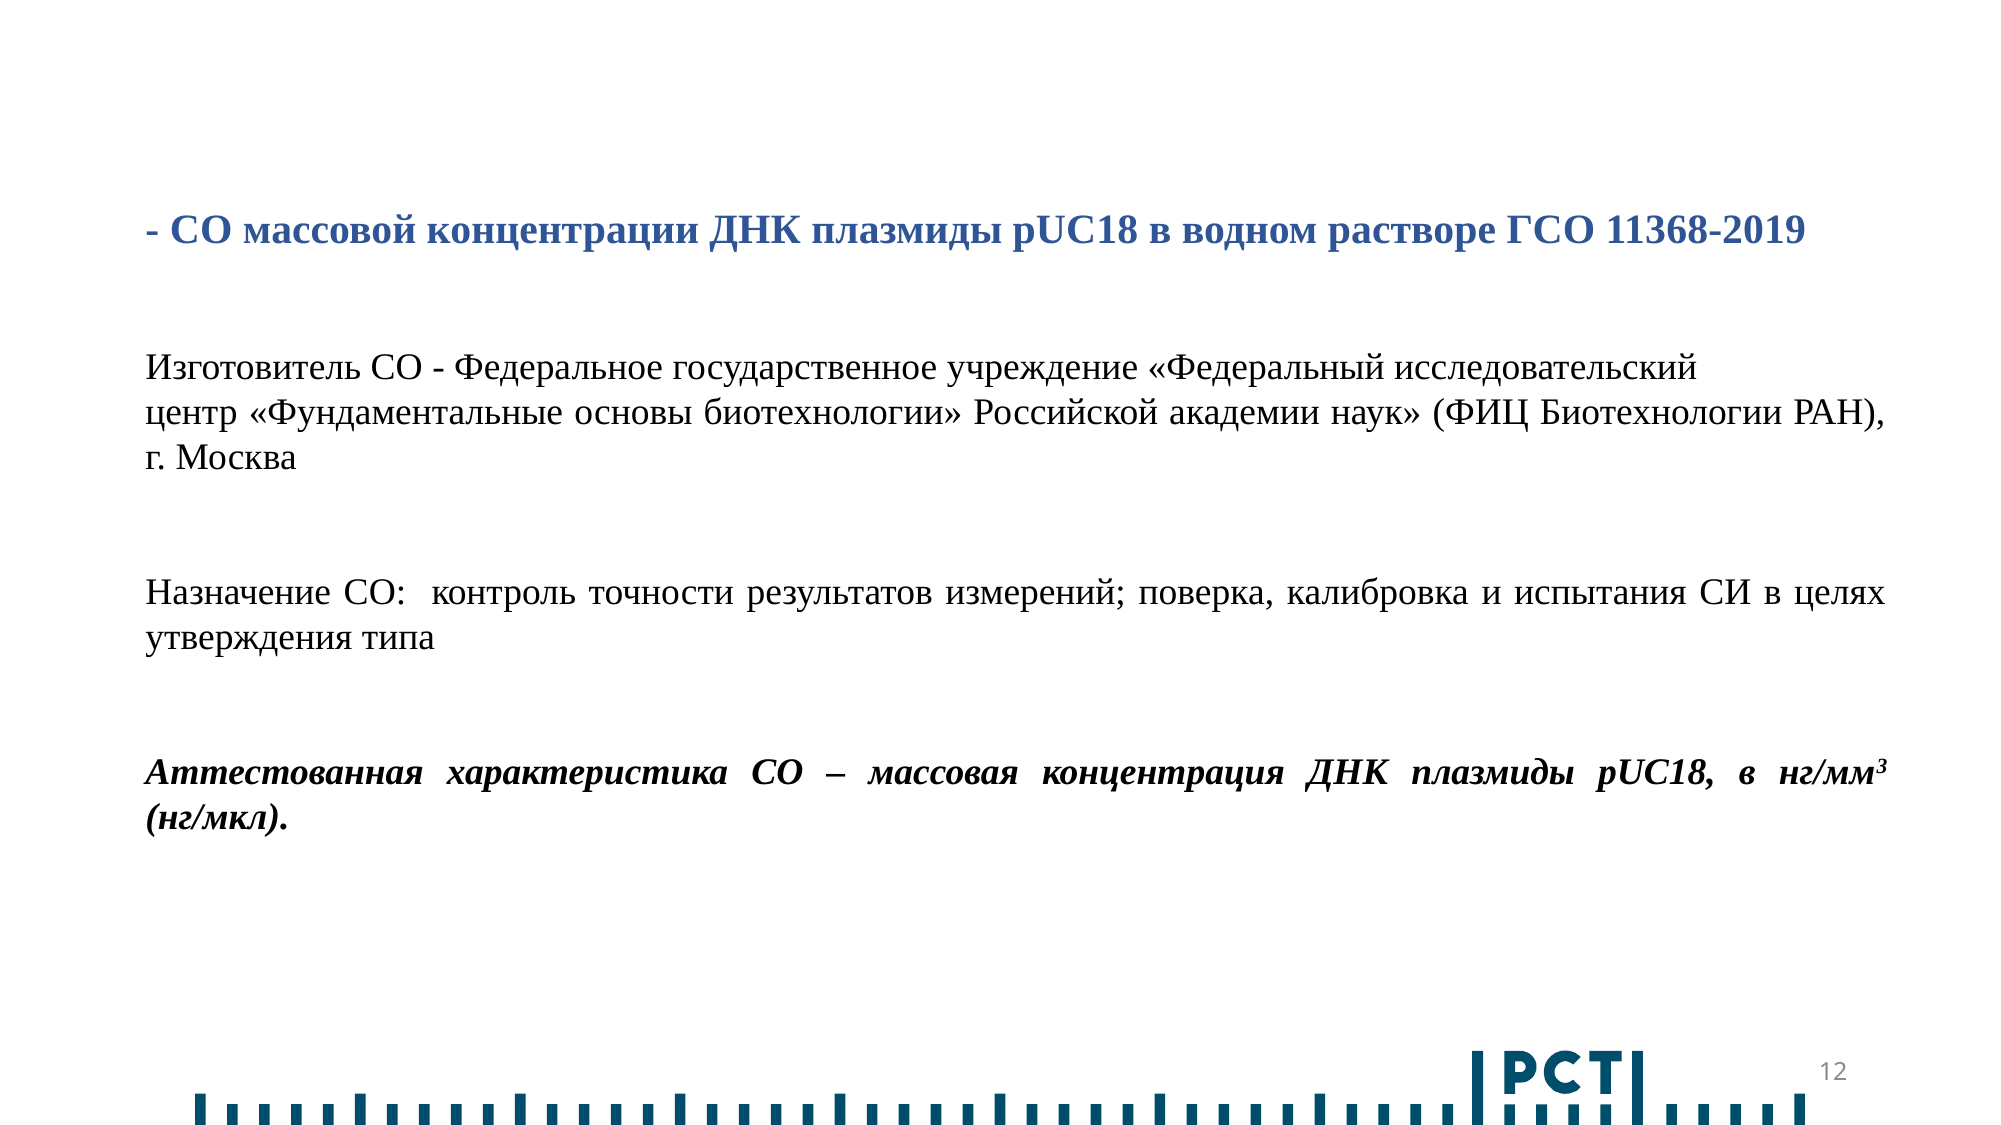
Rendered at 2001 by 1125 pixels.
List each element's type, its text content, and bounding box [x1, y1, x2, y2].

slide_number 12 [1412, 1042, 1863, 1103]
text_box - СО массовой концентрации ДНК плазмиды pUC18 в водном растворе ГСО 11368-2019 Изготовитель СО - Федеральное государственное учреждение «Федеральный исследовательский центр «Фундаментальные основы биотехнологии» Российской академии наук» (ФИЦ Биотехнологии РАН), г. Москва Назначение СО: контроль точности результатов измерений; поверка, калибровка и испытания СИ в целях утверждения типа Аттестованная характеристика СО – массовая концентрация ДНК плазмиды pUC18, в нг/мм3 (нг/мкл). [130, 194, 1903, 845]
